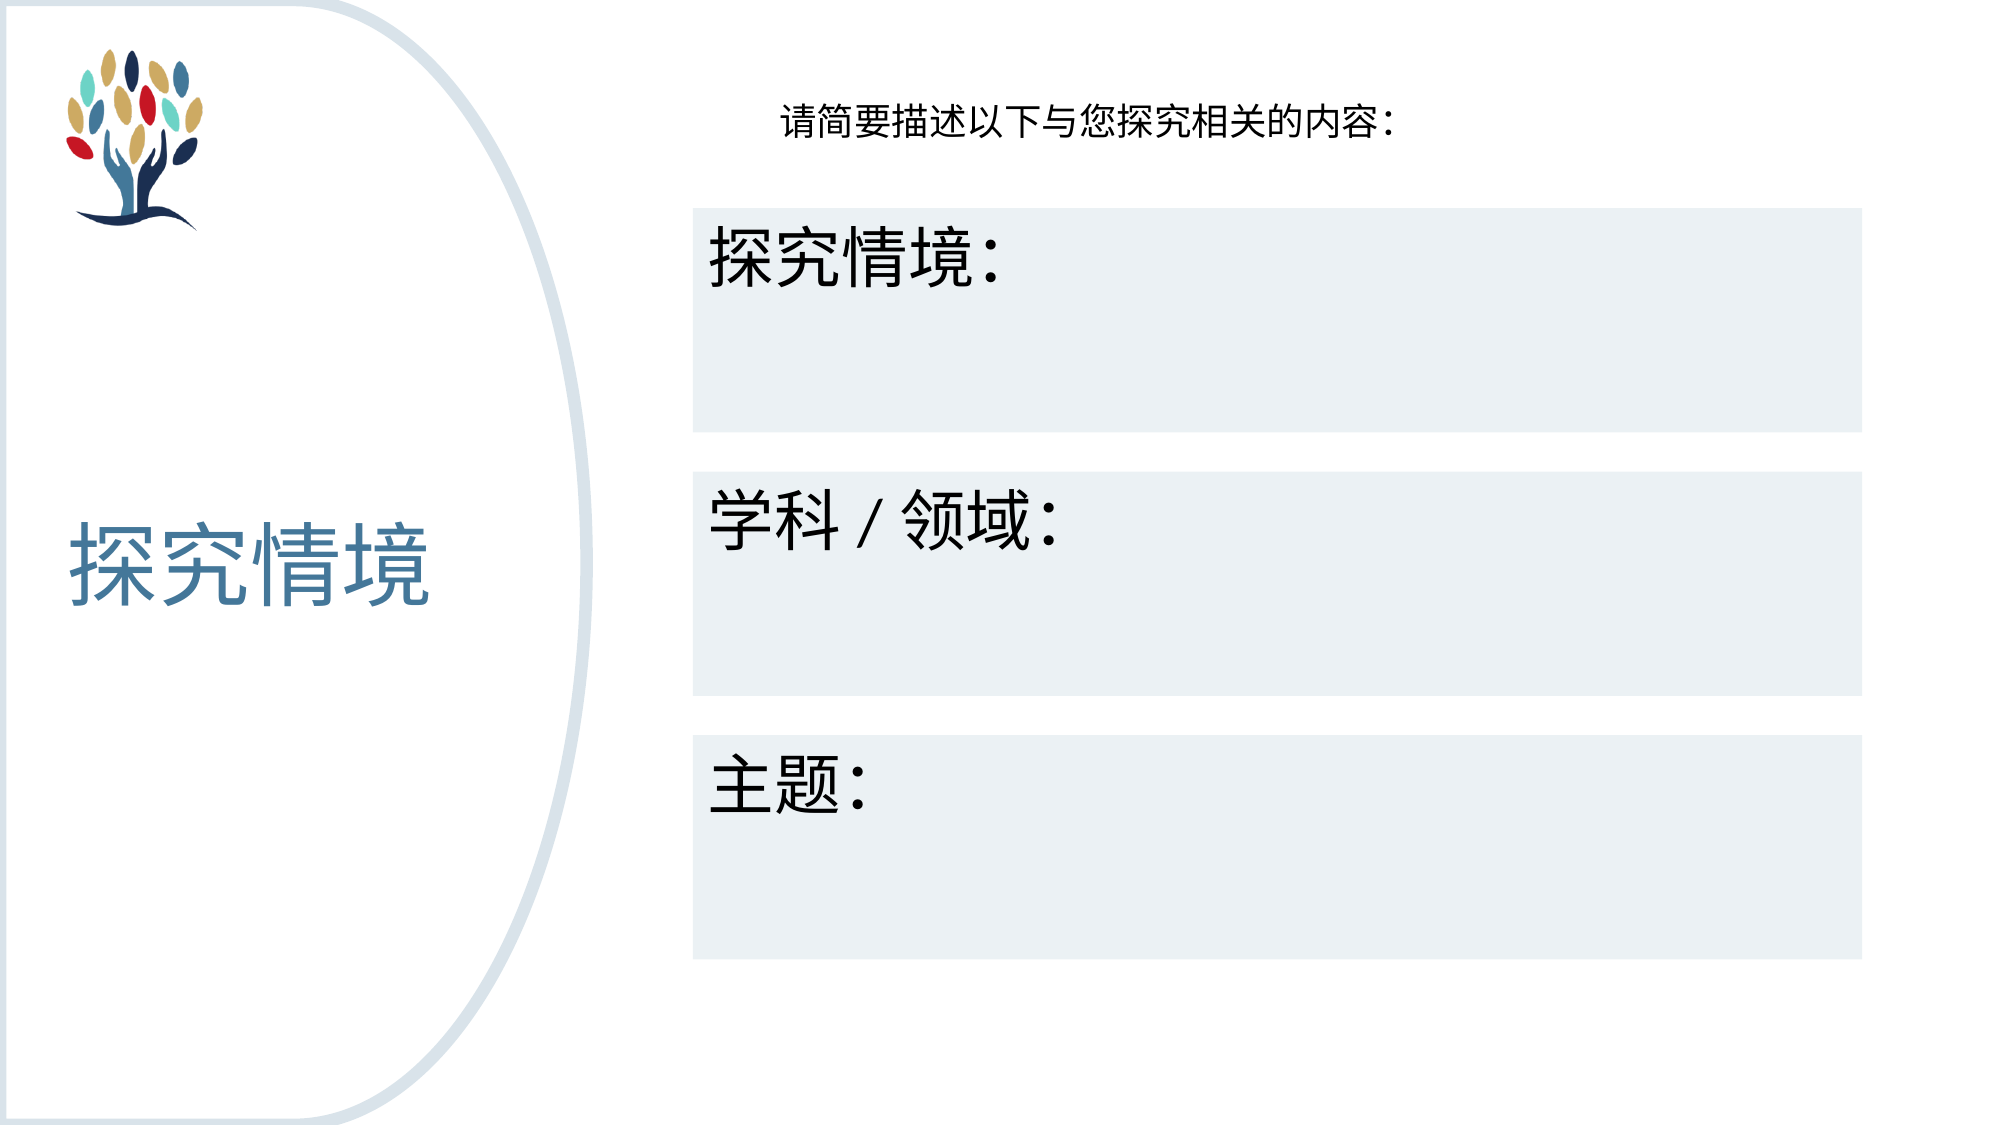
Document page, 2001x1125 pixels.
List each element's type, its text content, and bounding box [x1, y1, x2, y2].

list 探究情境： [692, 208, 1863, 433]
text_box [0, 0, 587, 1125]
text_box 主题： [692, 735, 1863, 960]
text_box 请简要描述以下与您探究相关的内容： [764, 89, 1827, 150]
text_box 学科/领域： [692, 471, 1863, 696]
